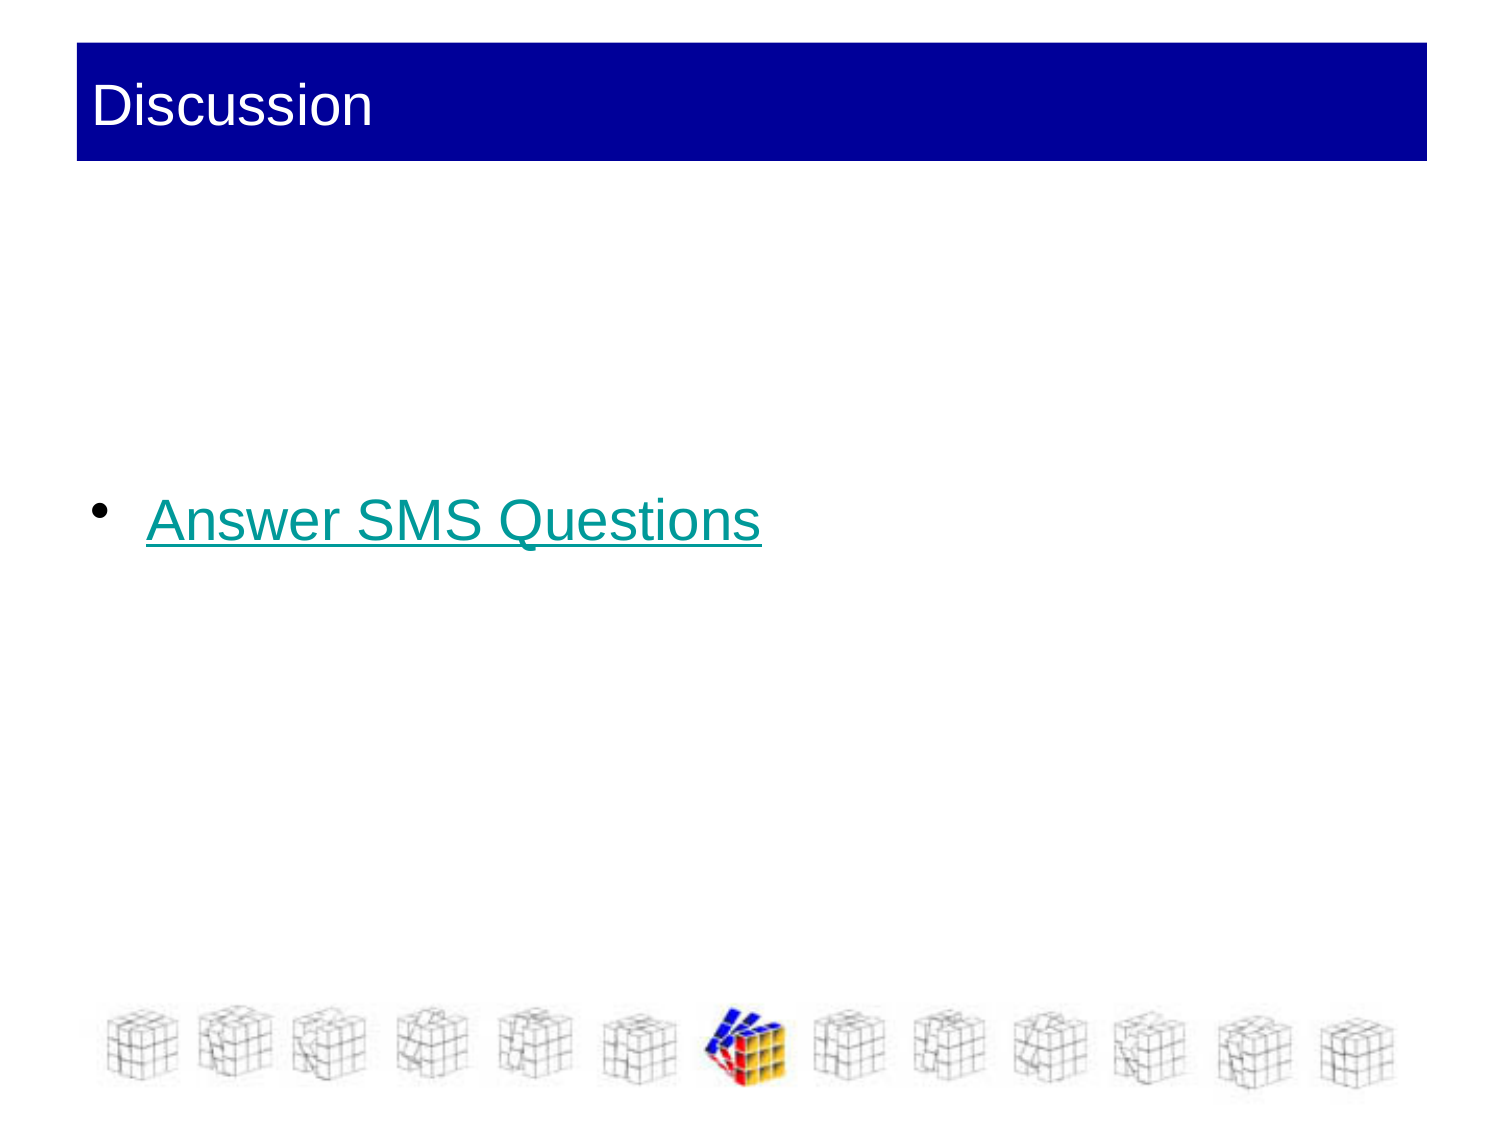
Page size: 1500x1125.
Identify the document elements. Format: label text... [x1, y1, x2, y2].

list Answer SMS Questions [74, 474, 1426, 613]
title Discussion [76, 42, 1428, 162]
picture [64, 987, 1442, 1125]
